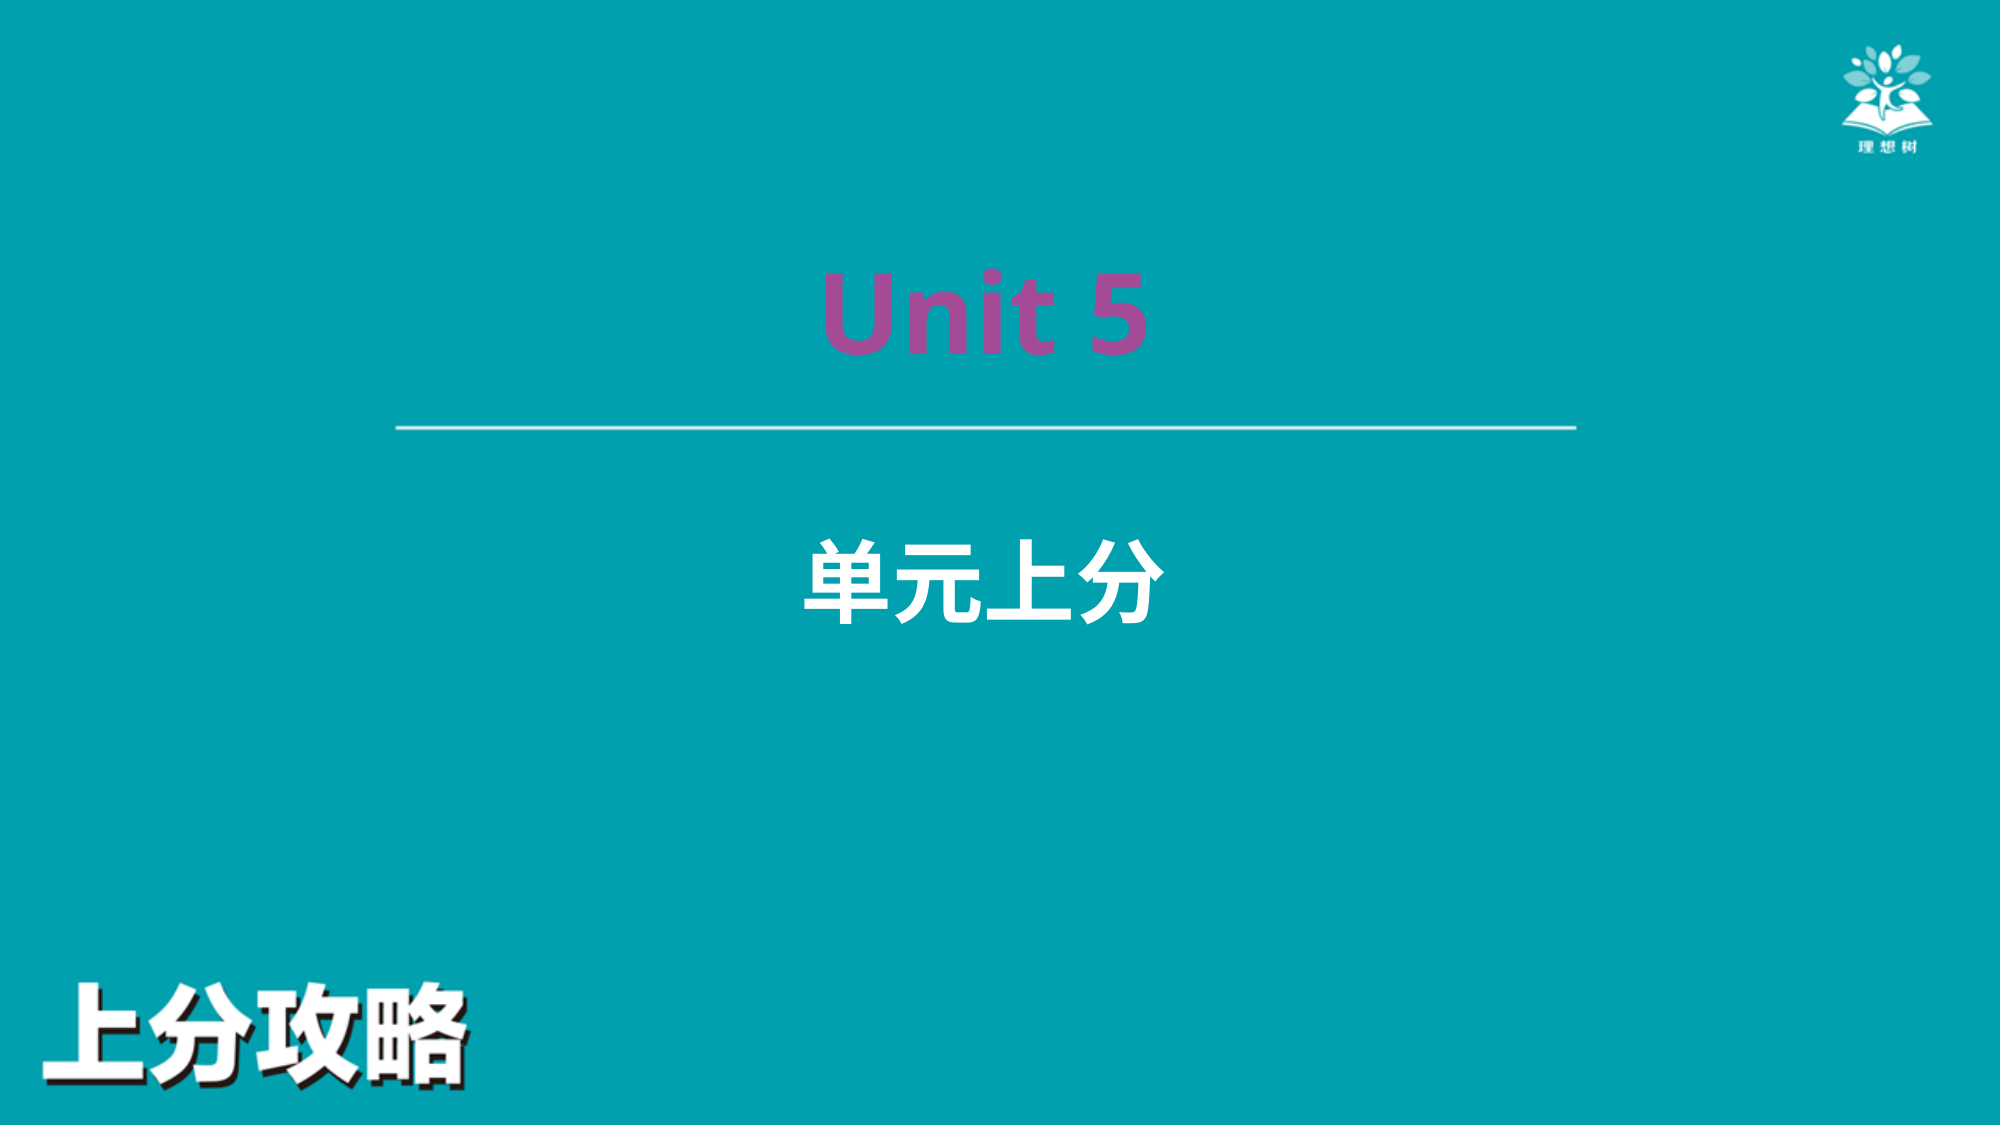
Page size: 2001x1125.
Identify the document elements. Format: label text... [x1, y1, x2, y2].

text_box Unit 5 [391, 231, 1577, 384]
text_box 单元上分 [391, 460, 1577, 696]
picture [0, 0, 2000, 1125]
